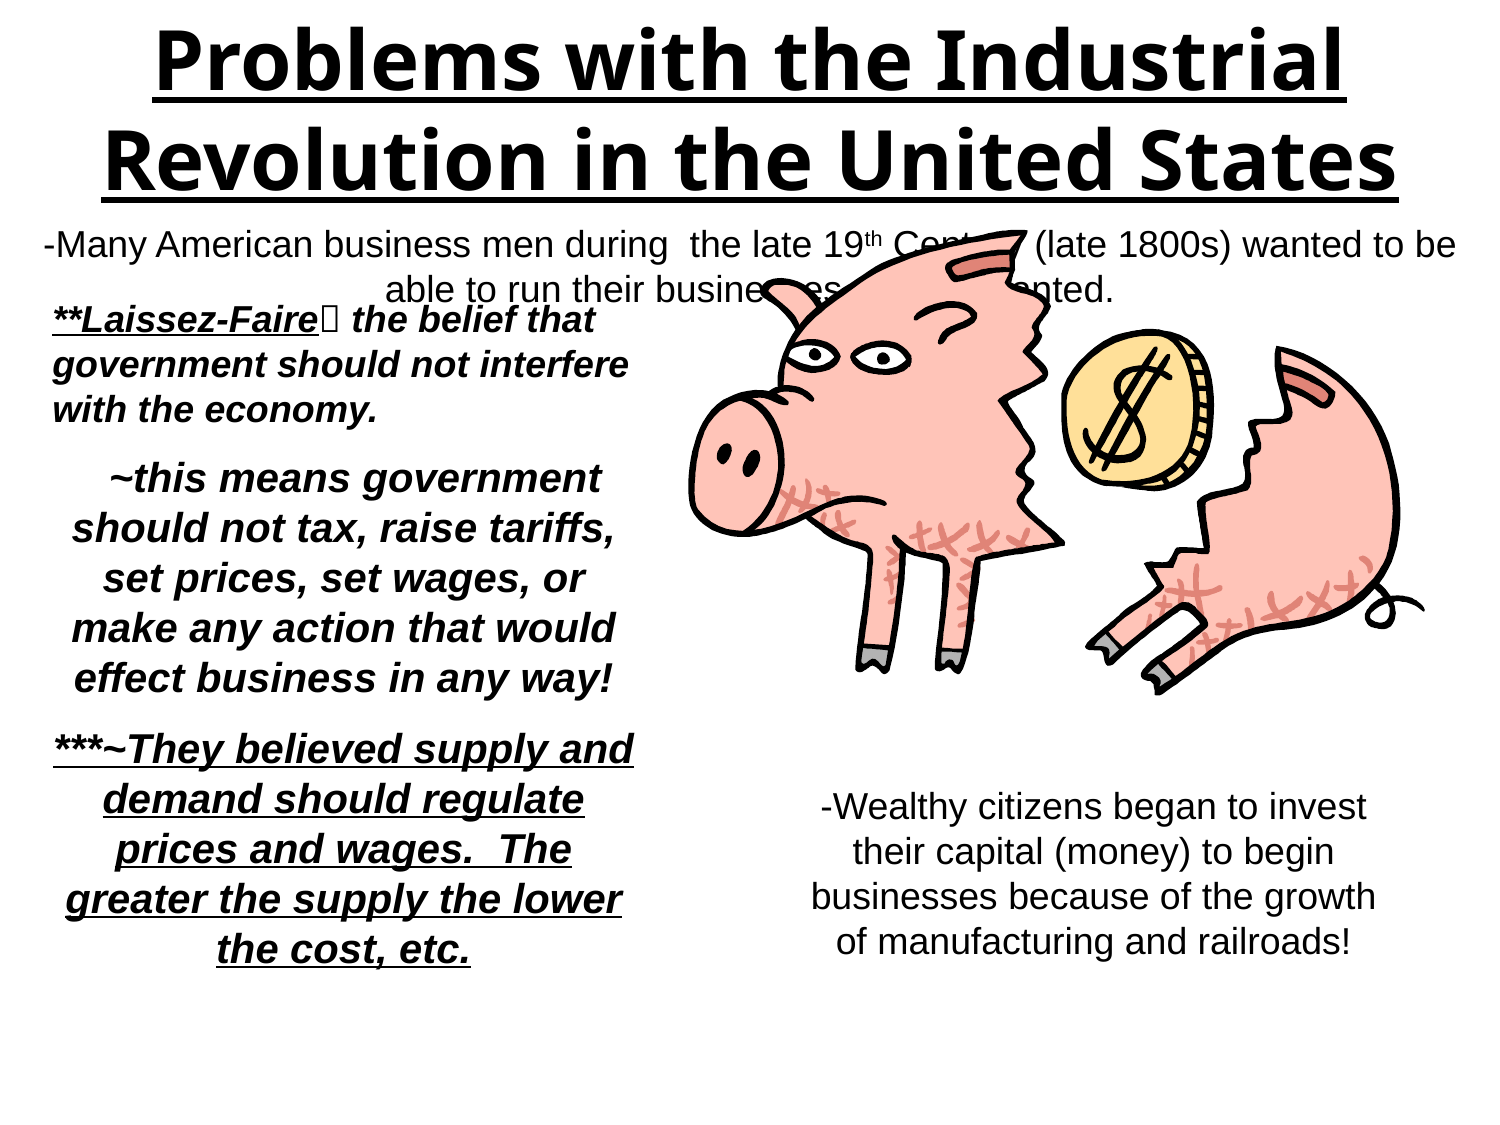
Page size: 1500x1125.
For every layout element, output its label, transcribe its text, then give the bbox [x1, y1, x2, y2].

text_box Problems with the Industrial Revolution in the United States -Many American business men during the late 19th Century (late 1800s) wanted to be able to run their businesses as they wanted. [0, 0, 1500, 318]
picture [687, 224, 1430, 701]
text_box **Laissez-Faire the belief that government should not interfere with the economy. ~this means government should not tax, raise tariffs, set prices, set wages, or make any action that would effect business in any way! ***~They believed supply and demand should regulate prices and wages. The greater the supply the lower the cost, etc. [37, 287, 650, 980]
text_box [0, 124, 1425, 200]
text_box -Wealthy citizens began to invest their capital (money) to begin businesses because of the growth of manufacturing and railroads! [787, 774, 1400, 970]
